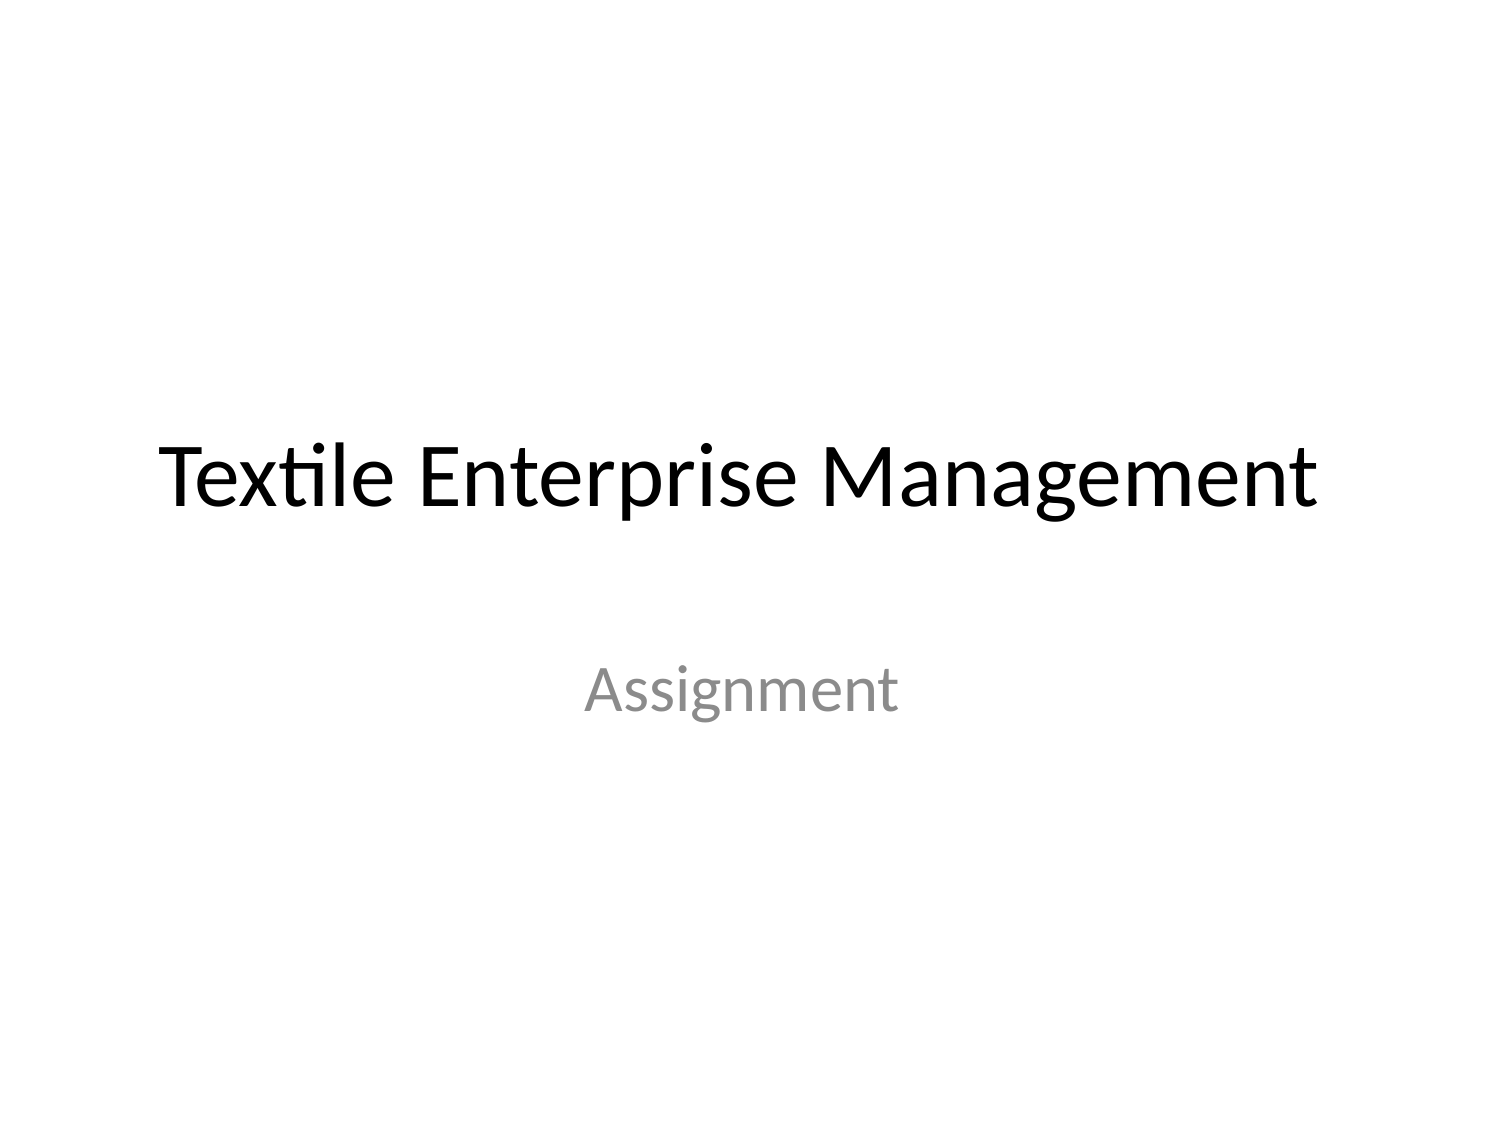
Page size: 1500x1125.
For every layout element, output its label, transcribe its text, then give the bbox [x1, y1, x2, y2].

title Textile Enterprise Management [112, 349, 1388, 591]
subtitle Assignment [225, 637, 1275, 925]
